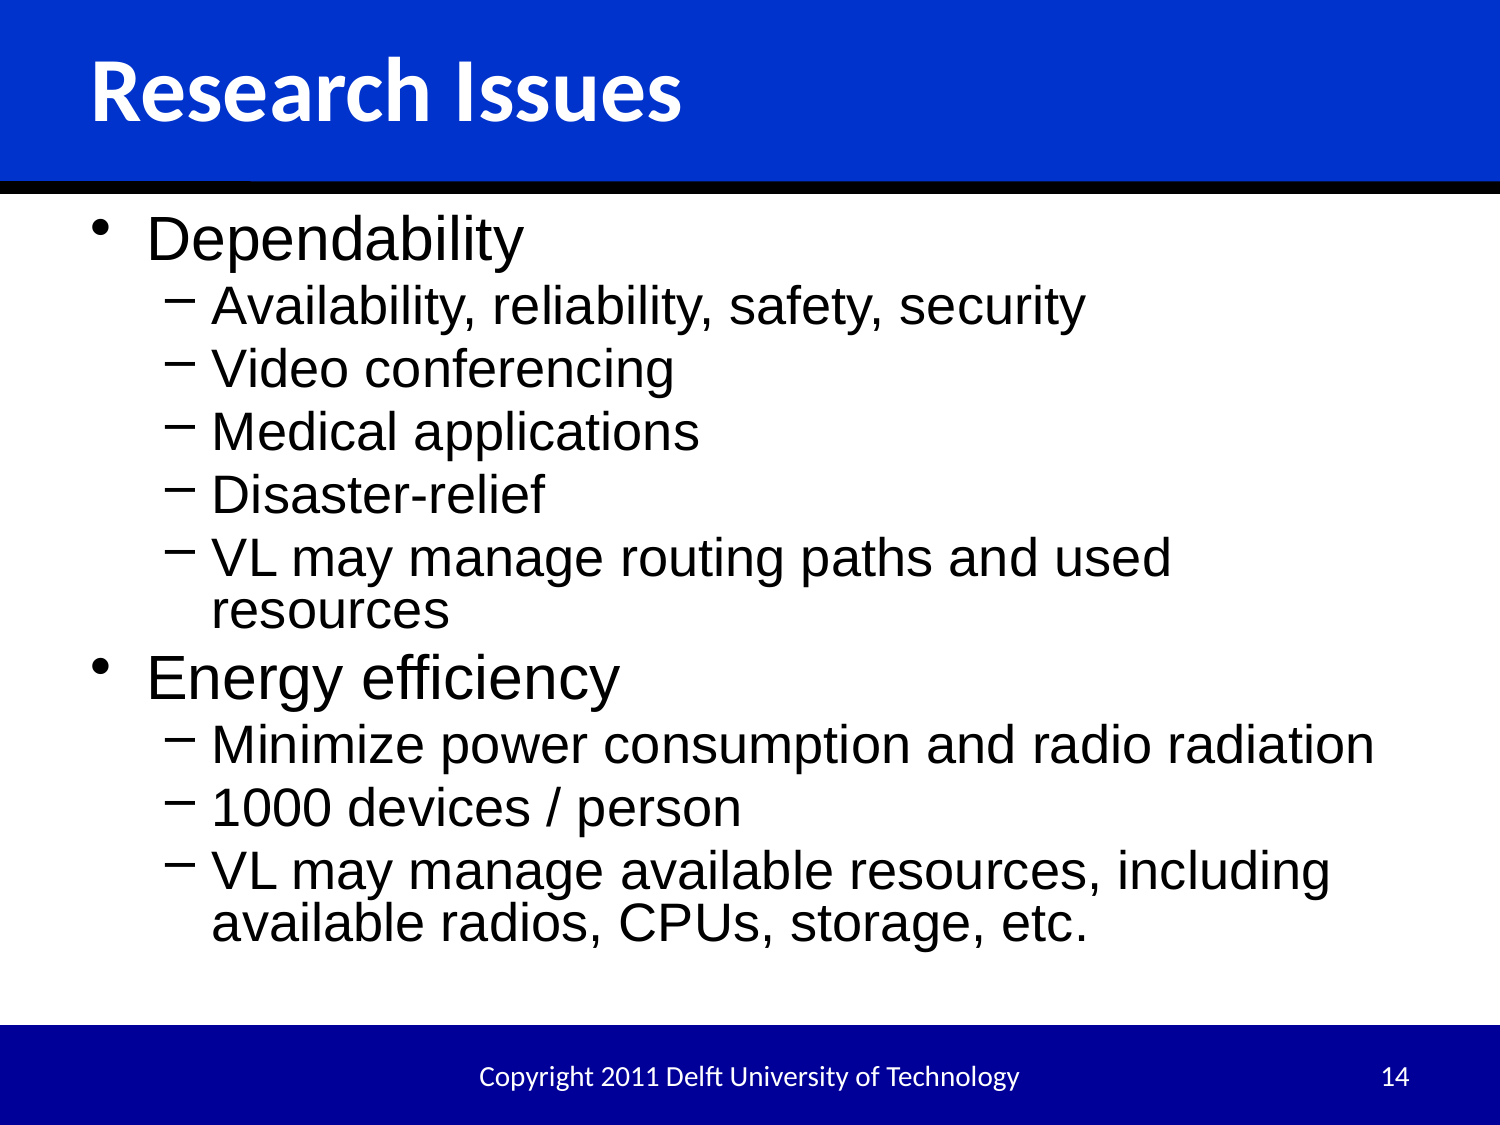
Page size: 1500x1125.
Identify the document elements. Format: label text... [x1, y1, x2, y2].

title Research Issues [74, 24, 1426, 163]
slide_number 14 [1074, 1049, 1426, 1103]
list Dependability Availability, reliability, safety, security Video conferencing Medical applications Disaster-relief VL may manage routing paths and used resources Energy efficiency Minimize power consumption and radio radiation 1000 devices / person VL may manage available resources, including available radios, CPUs, storage, etc. [74, 212, 1426, 1006]
footer Copyright 2011 Delft University of Technology [437, 1049, 1063, 1103]
